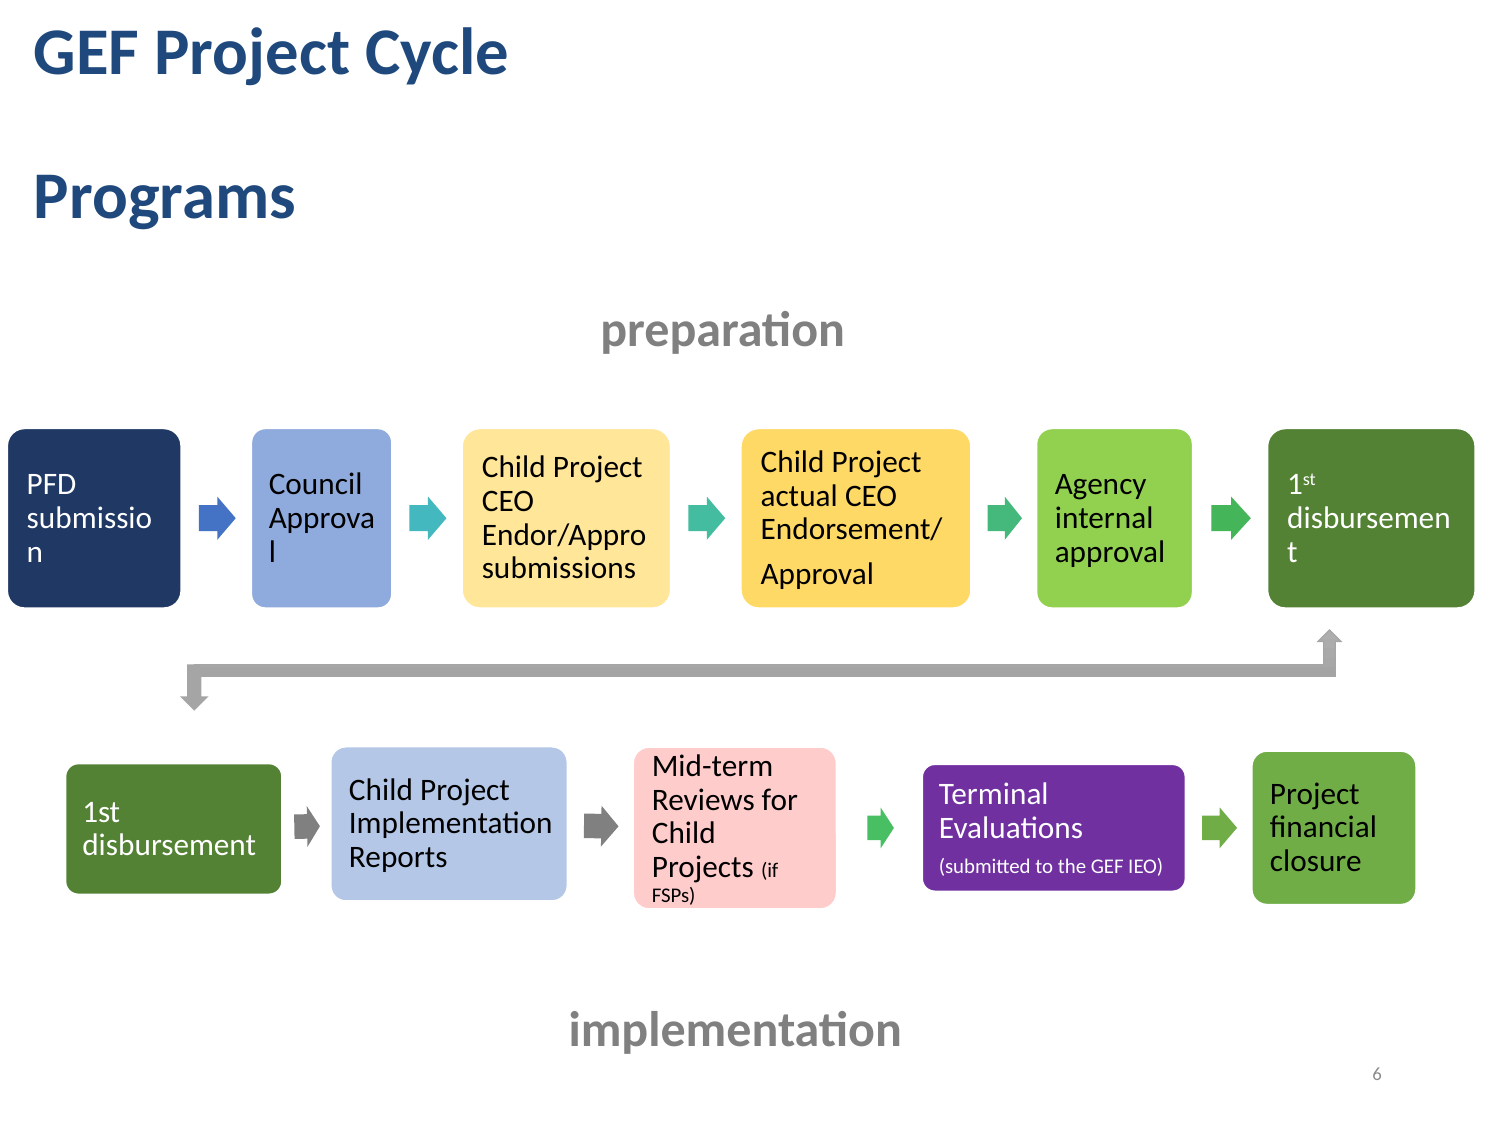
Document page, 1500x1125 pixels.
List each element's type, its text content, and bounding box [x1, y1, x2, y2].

title GEF Project Cycle Programs [18, 9, 549, 241]
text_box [5, 424, 1477, 612]
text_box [179, 629, 1342, 711]
slide_number 6 [1059, 1042, 1397, 1103]
text_box preparation [585, 289, 1015, 365]
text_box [65, 745, 1418, 911]
text_box implementation [553, 989, 929, 1064]
